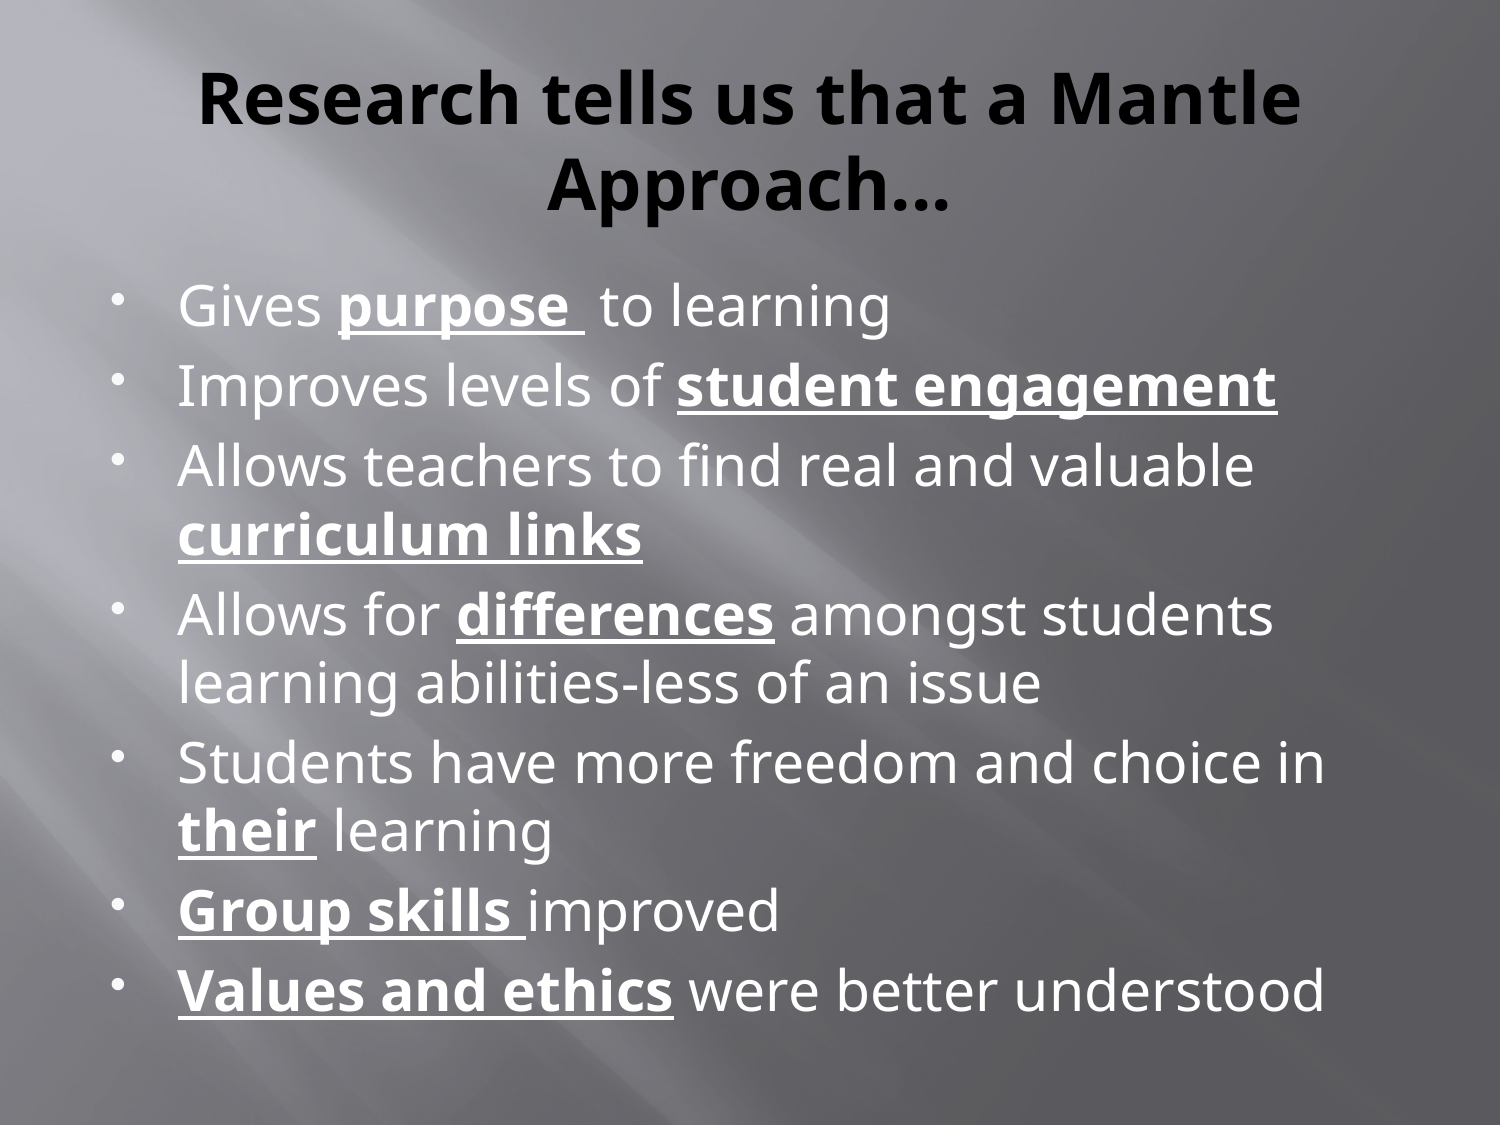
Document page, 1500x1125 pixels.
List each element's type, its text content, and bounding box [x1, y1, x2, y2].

list Gives purpose to learning Improves levels of student engagement Allows teachers to find real and valuable curriculum links Allows for differences amongst students learning abilities-less of an issue Students have more freedom and choice in their learning Group skills improved Values and ethics were better understood [75, 262, 1425, 1035]
title Research tells us that a Mantle Approach... [75, 45, 1425, 233]
